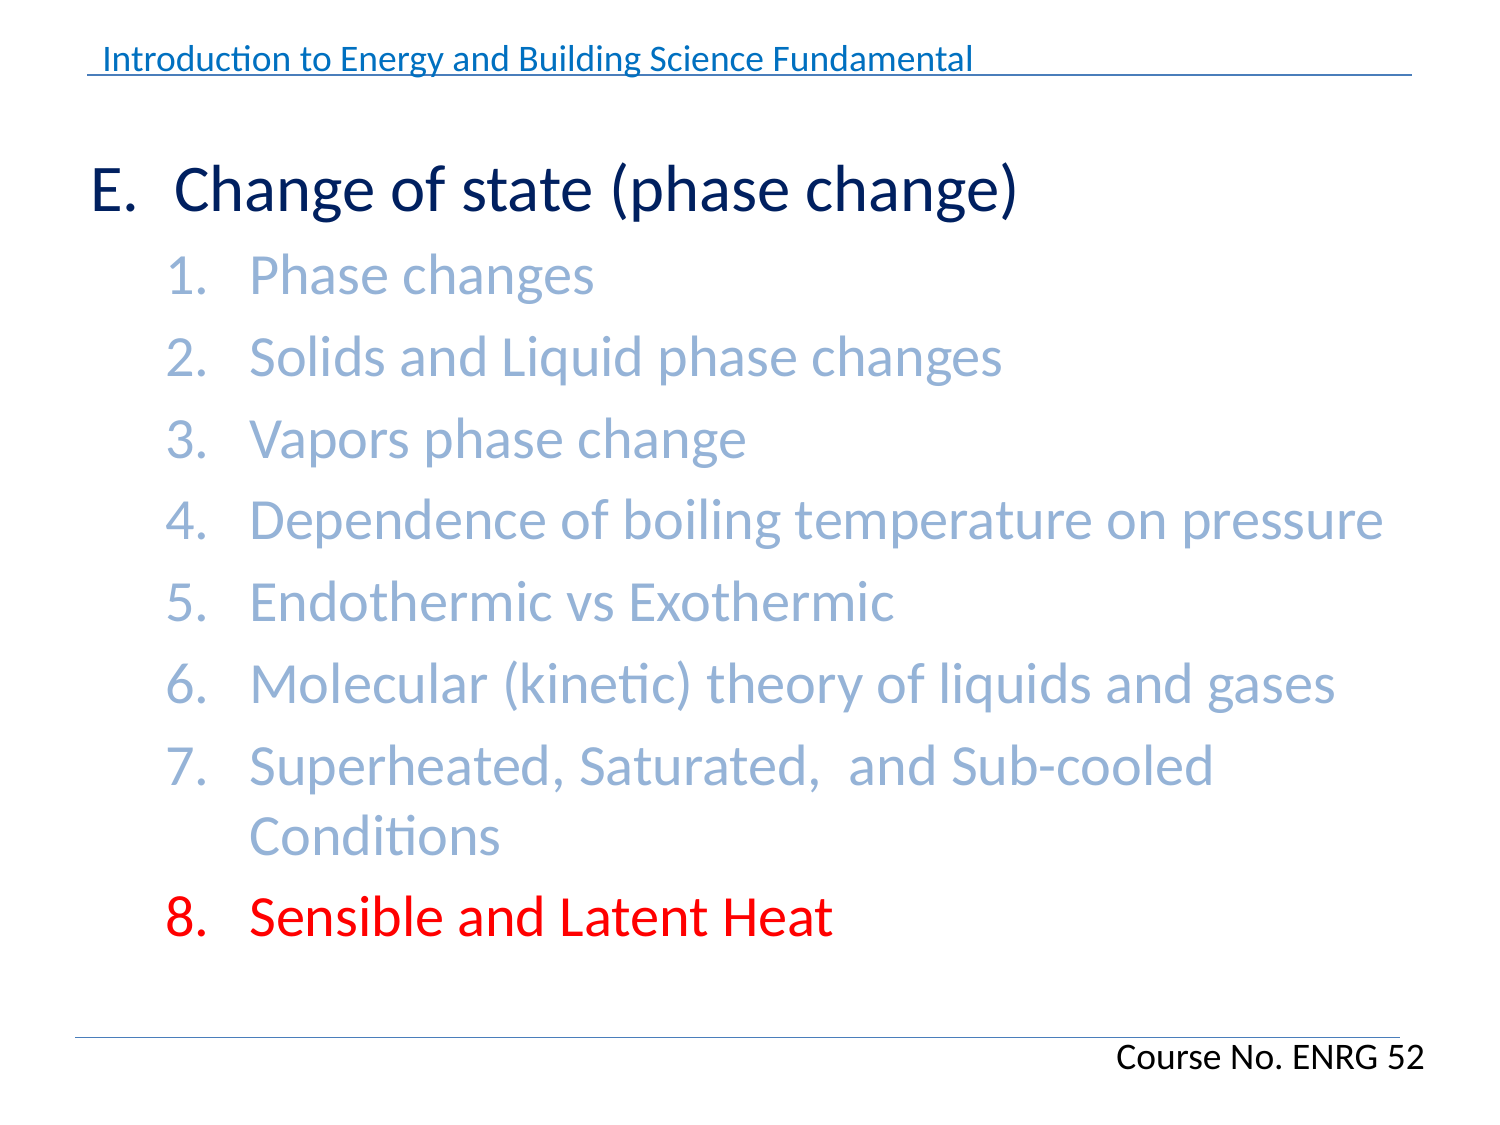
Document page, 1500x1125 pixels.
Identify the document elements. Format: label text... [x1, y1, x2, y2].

list Change of state (phase change) Phase changes Solids and Liquid phase changes Vapors phase change Dependence of boiling temperature on pressure Endothermic vs Exothermic Molecular (kinetic) theory of liquids and gases Superheated, Saturated, and Sub-cooled Conditions Sensible and Latent Heat [75, 137, 1450, 1013]
